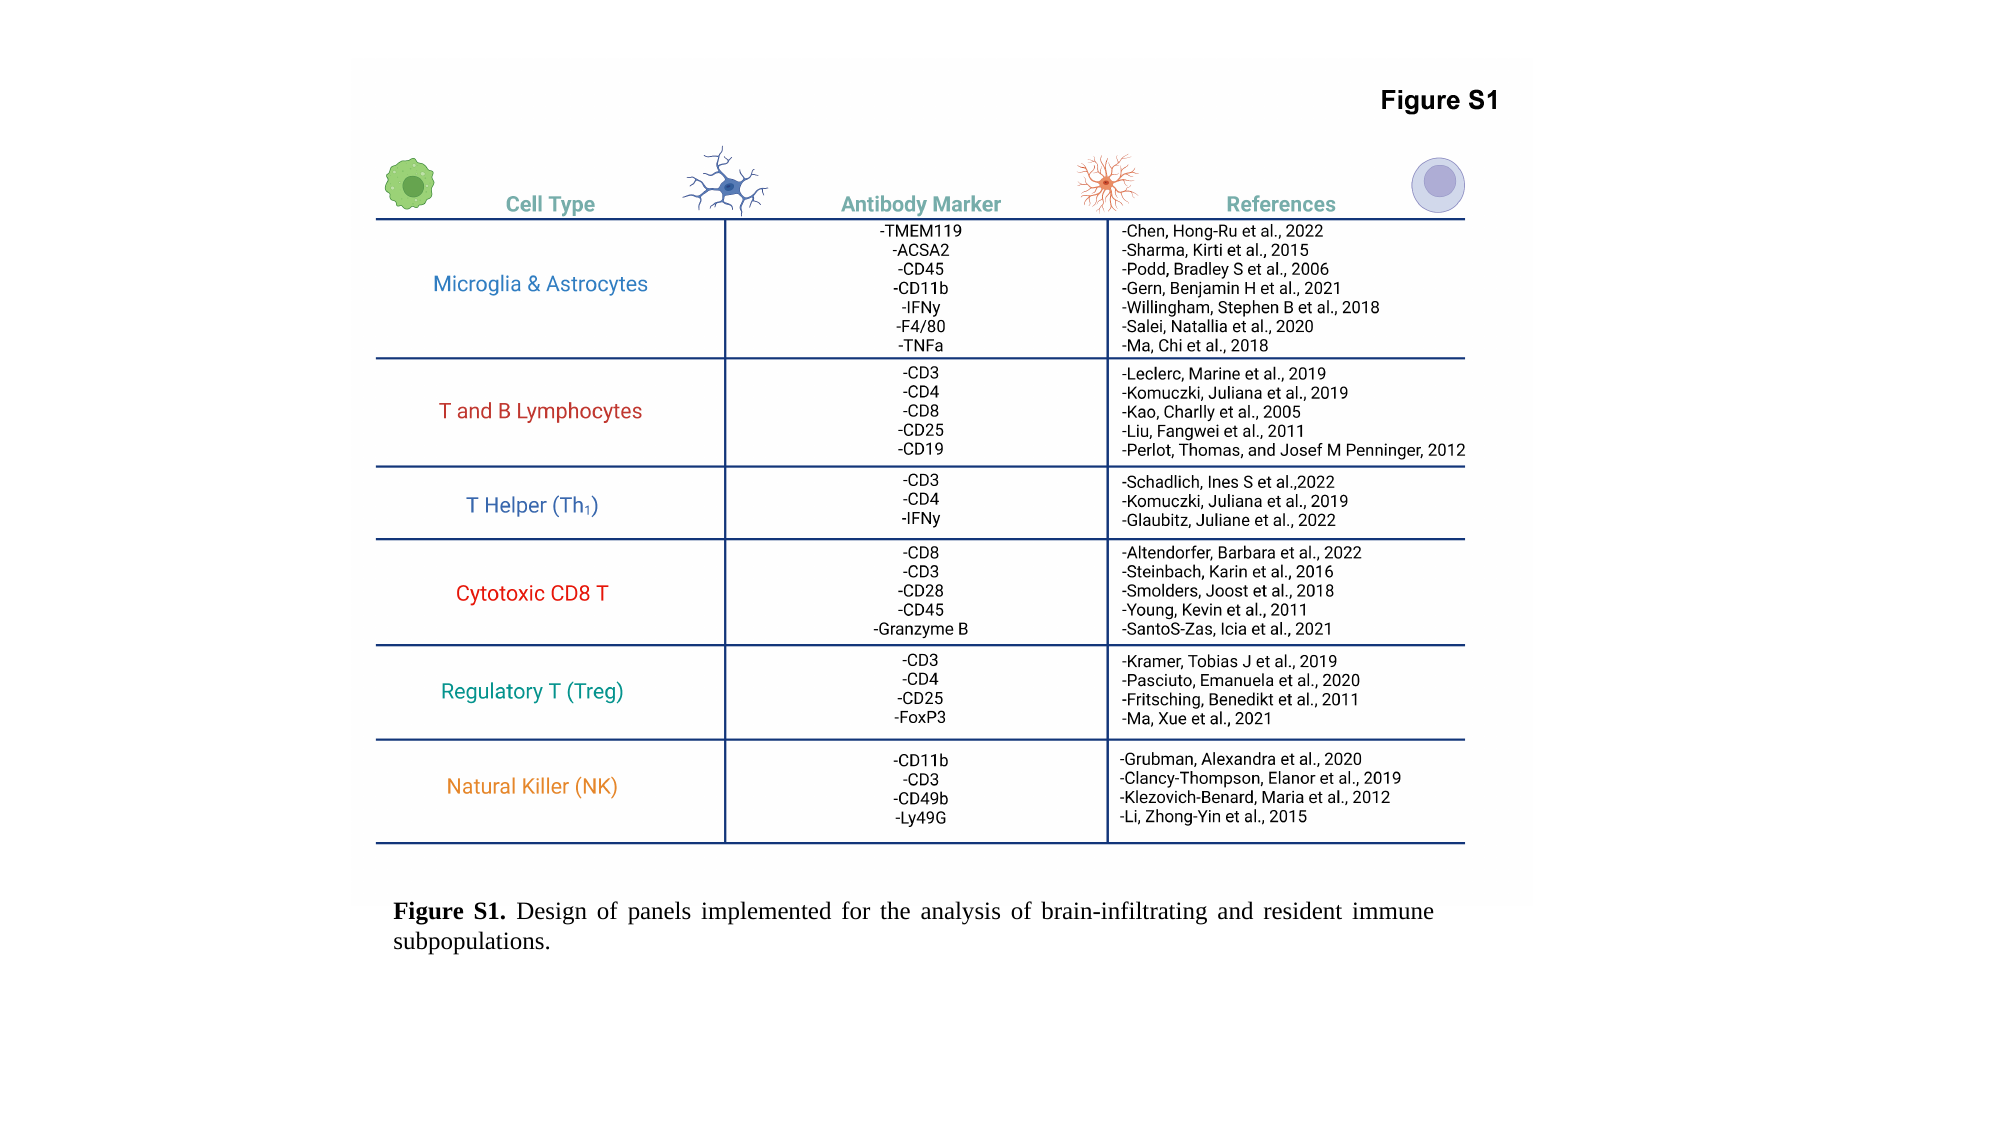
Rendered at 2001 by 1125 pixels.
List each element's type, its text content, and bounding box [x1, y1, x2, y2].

picture [351, 58, 1533, 906]
text_box Figure S1. Design of panels implemented for the analysis of brain-infiltrating and resident immune subpopulations. [378, 906, 1451, 962]
